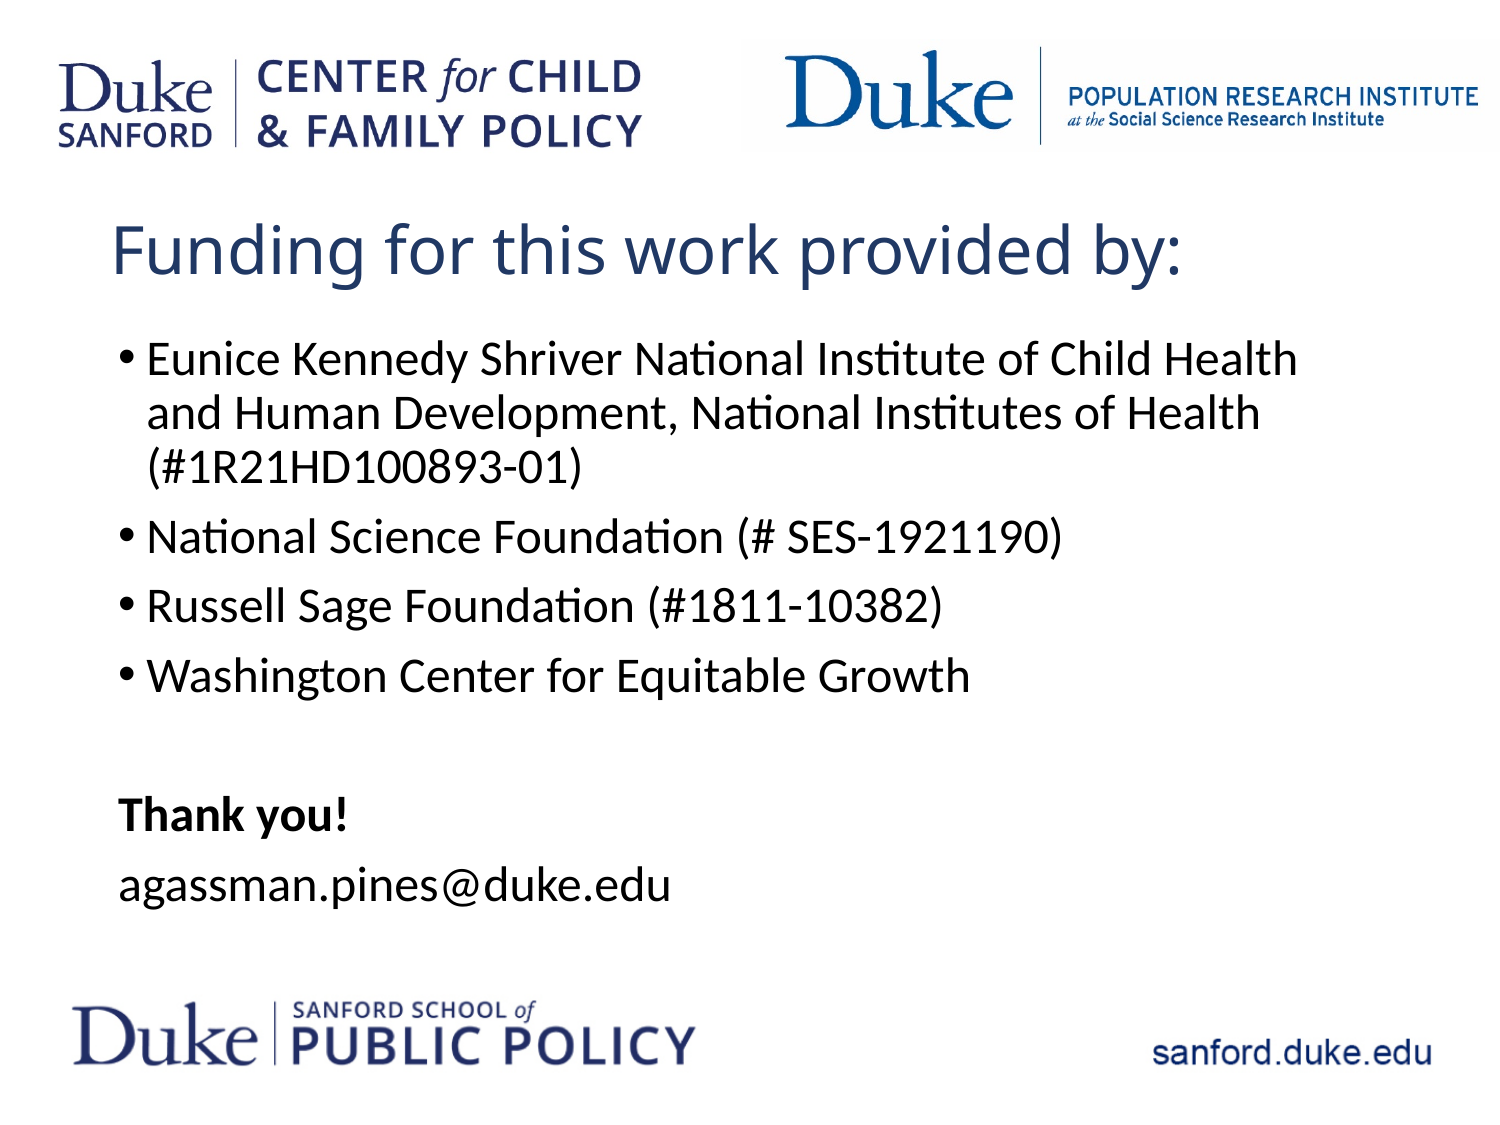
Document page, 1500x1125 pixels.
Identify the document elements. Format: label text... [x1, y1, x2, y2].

picture [0, 0, 1500, 205]
list Eunice Kennedy Shriver National Institute of Child Health and Human Development, National Institutes of Health (#1R21HD100893-01) National Science Foundation (# SES-1921190) Russell Sage Foundation (#1811-10382) Washington Center for Equitable Growth Thank you! agassman.pines@duke.edu [103, 324, 1397, 975]
title Funding for this work provided by: [94, 152, 1389, 326]
picture [64, 983, 1436, 1081]
